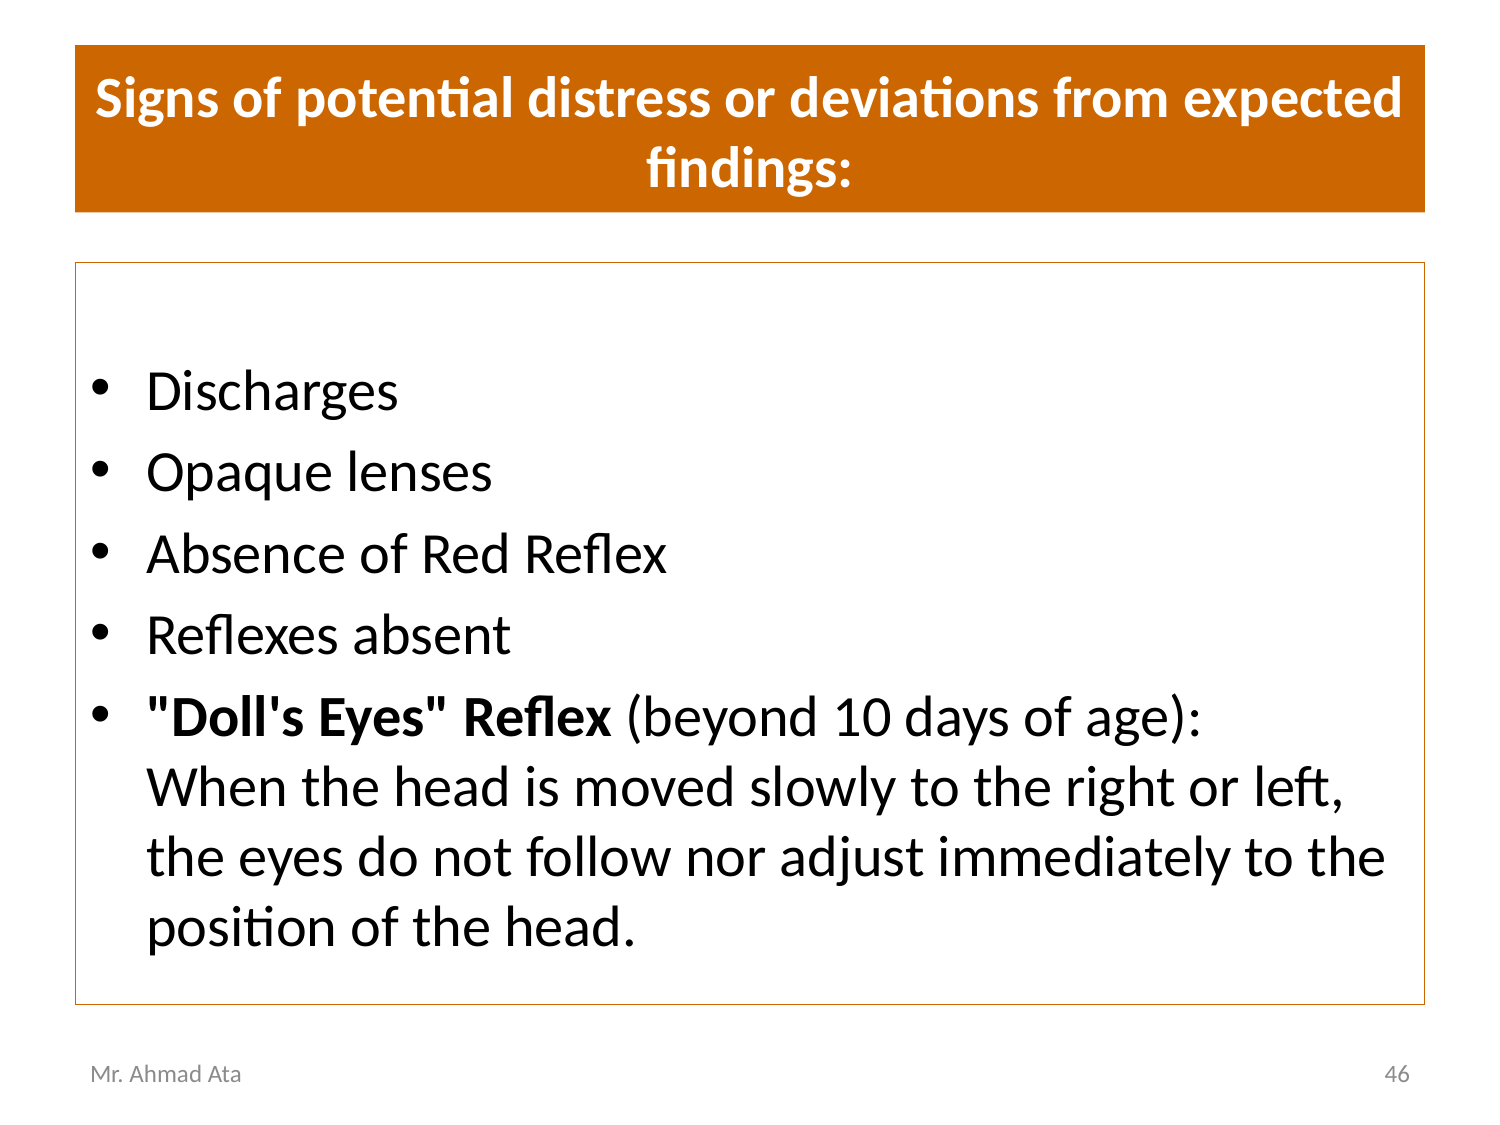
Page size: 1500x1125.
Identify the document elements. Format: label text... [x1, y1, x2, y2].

title Signs of potential distress or deviations from expected findings: [75, 45, 1425, 213]
slide_number Mr. Ahmad Ata [75, 1042, 425, 1103]
list Discharges Opaque lenses Absence of Red Reflex Reflexes absent "Doll's Eyes" Reflex (beyond 10 days of age): When the head is moved slowly to the right or left, the eyes do not follow nor adjust immediately to the position of the head. [75, 262, 1425, 1005]
slide_number 46 [1074, 1042, 1425, 1103]
